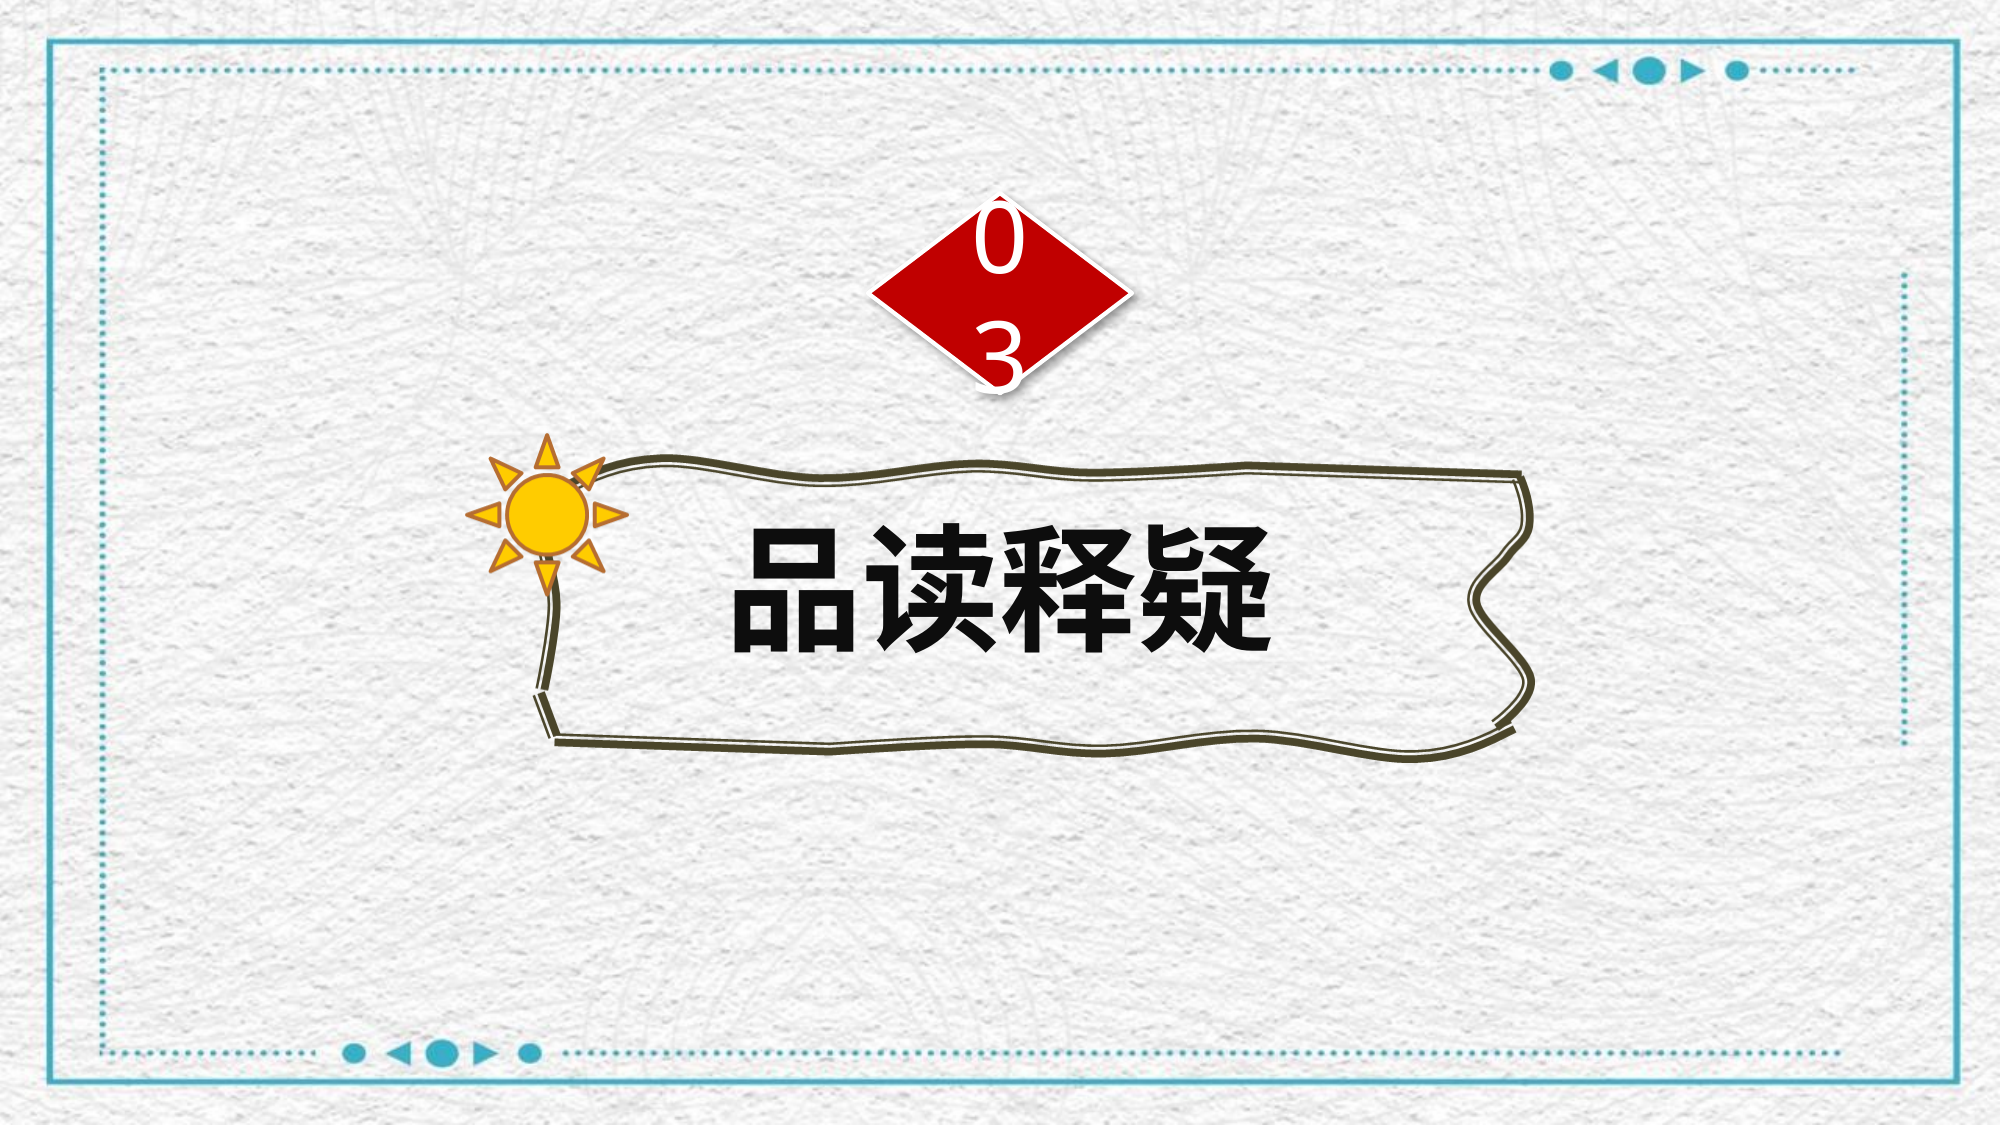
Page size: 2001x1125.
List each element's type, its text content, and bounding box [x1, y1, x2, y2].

text_box 03 [865, 191, 1135, 396]
picture [0, 0, 2000, 1125]
